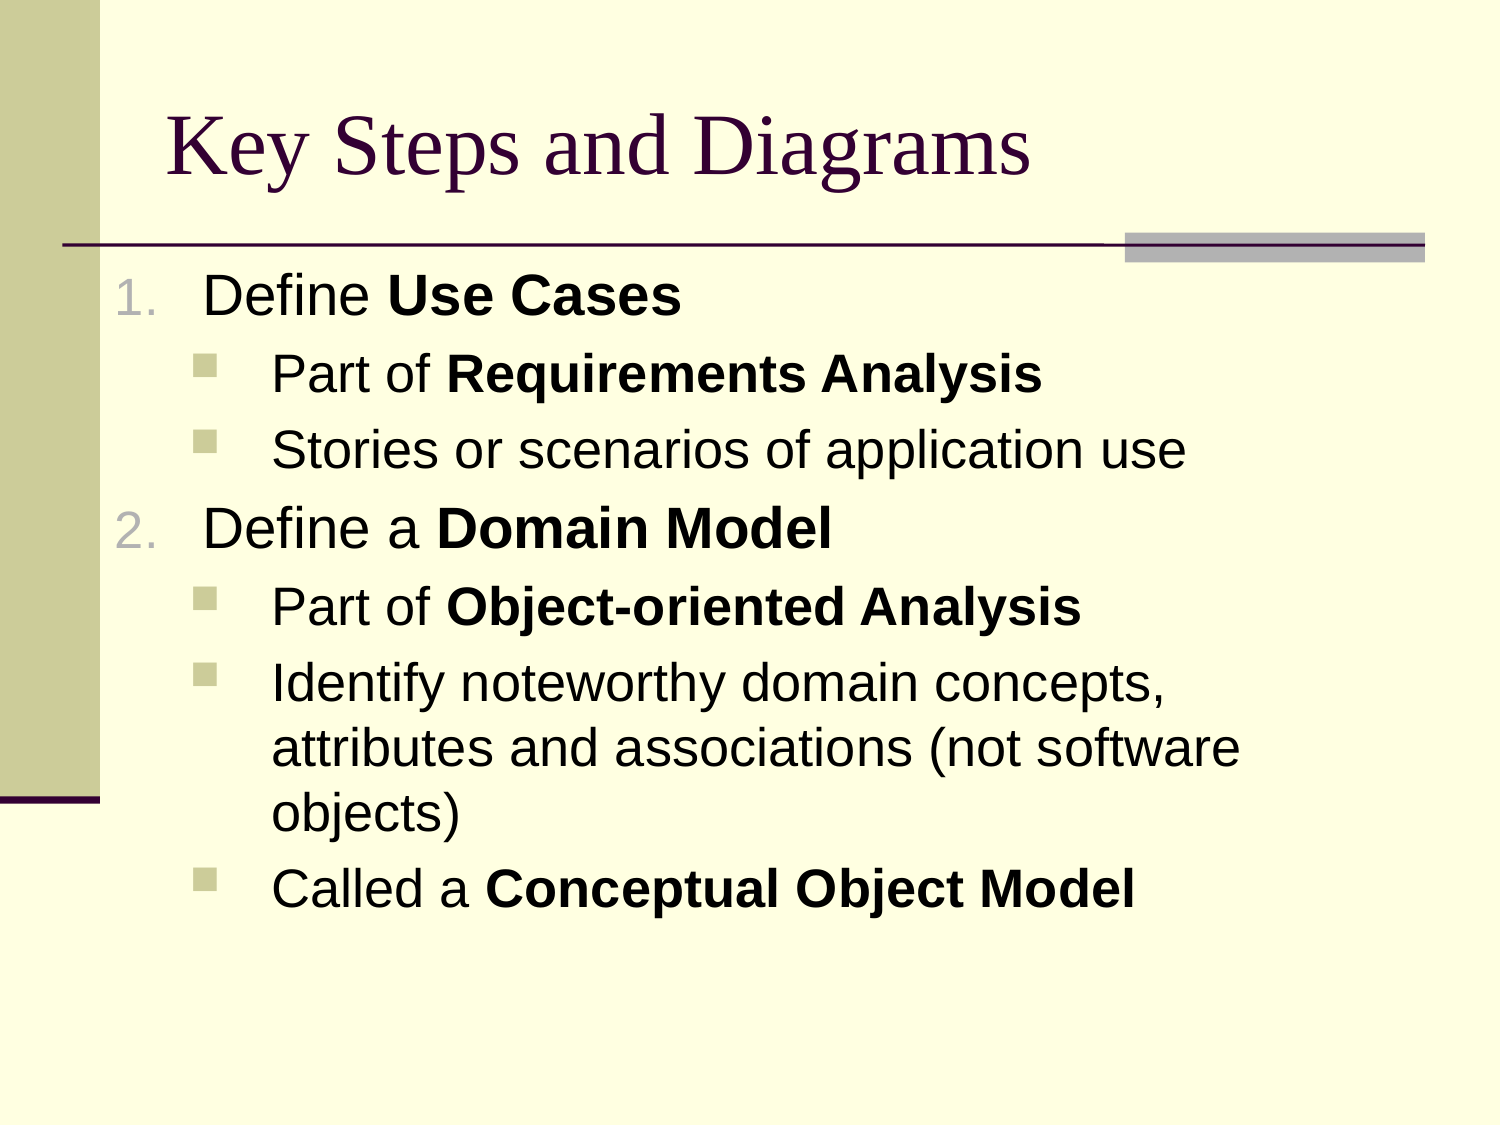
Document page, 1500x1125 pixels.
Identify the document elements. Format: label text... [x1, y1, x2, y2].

list Define Use Cases Part of Requirements Analysis Stories or scenarios of application use Define a Domain Model Part of Object-oriented Analysis Identify noteworthy domain concepts, attributes and associations (not software objects) Called a Conceptual Object Model [99, 249, 1376, 994]
title Key Steps and Diagrams [149, 45, 1426, 234]
